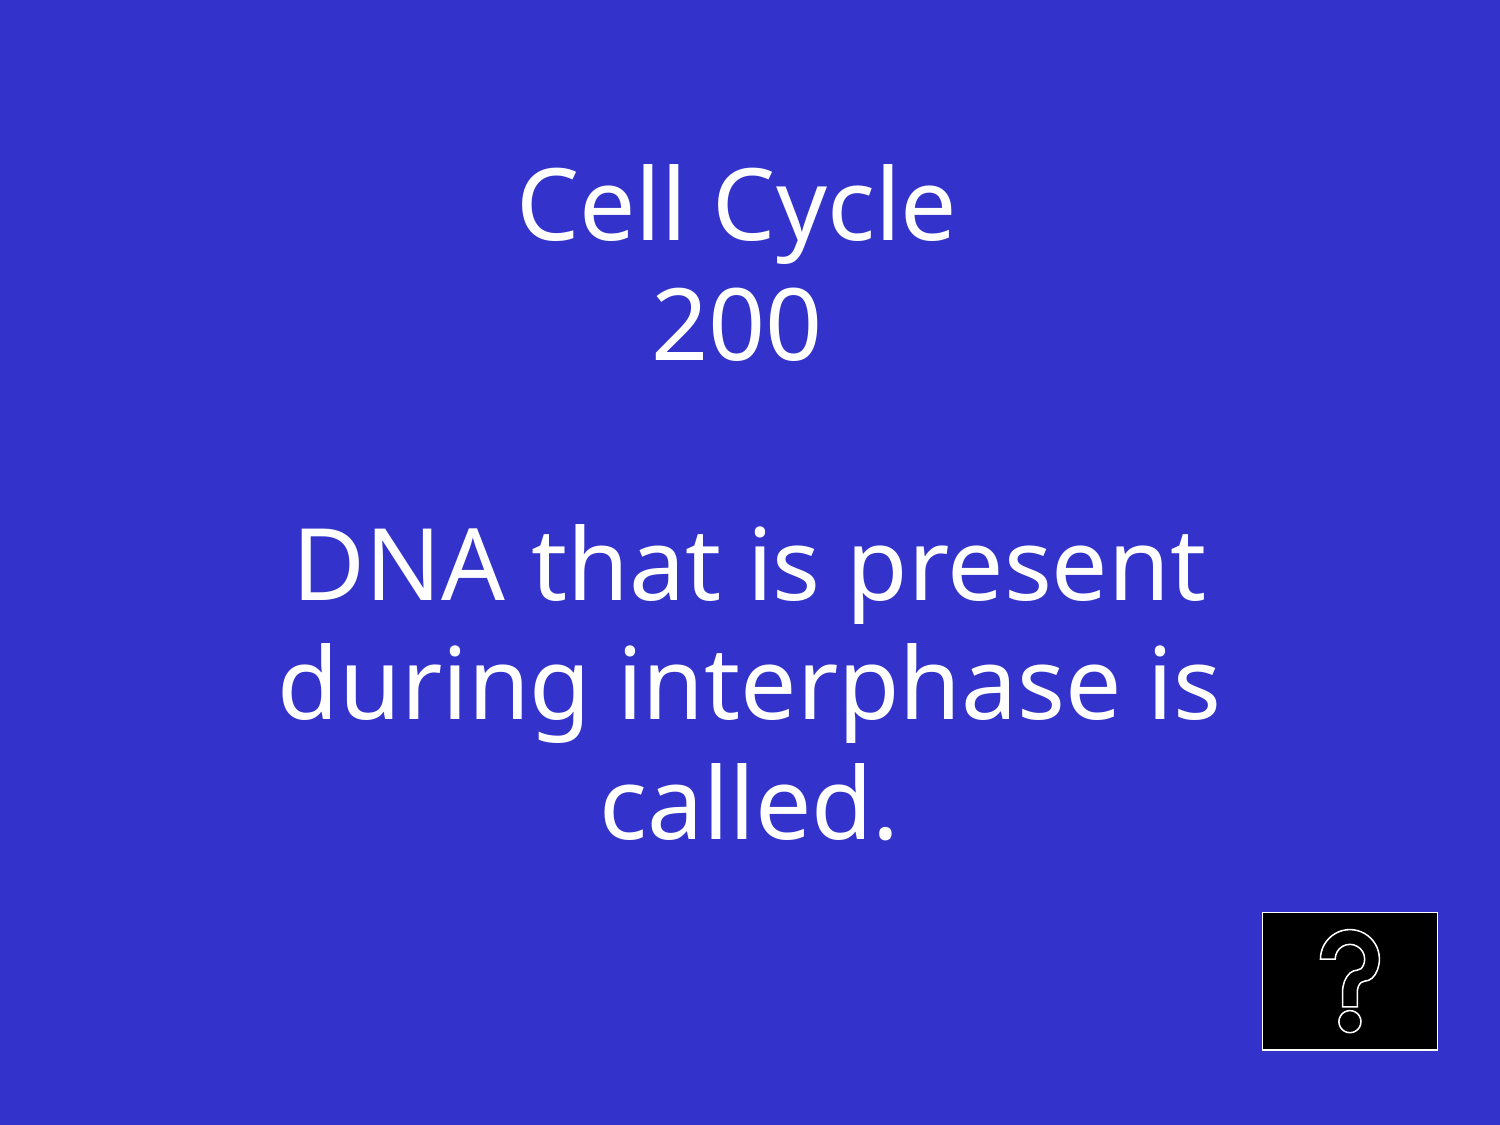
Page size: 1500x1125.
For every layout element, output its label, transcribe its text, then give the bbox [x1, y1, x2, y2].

text_box [1262, 912, 1438, 1050]
title Cell Cycle 200 DNA that is present during interphase is called. [112, 224, 1388, 776]
